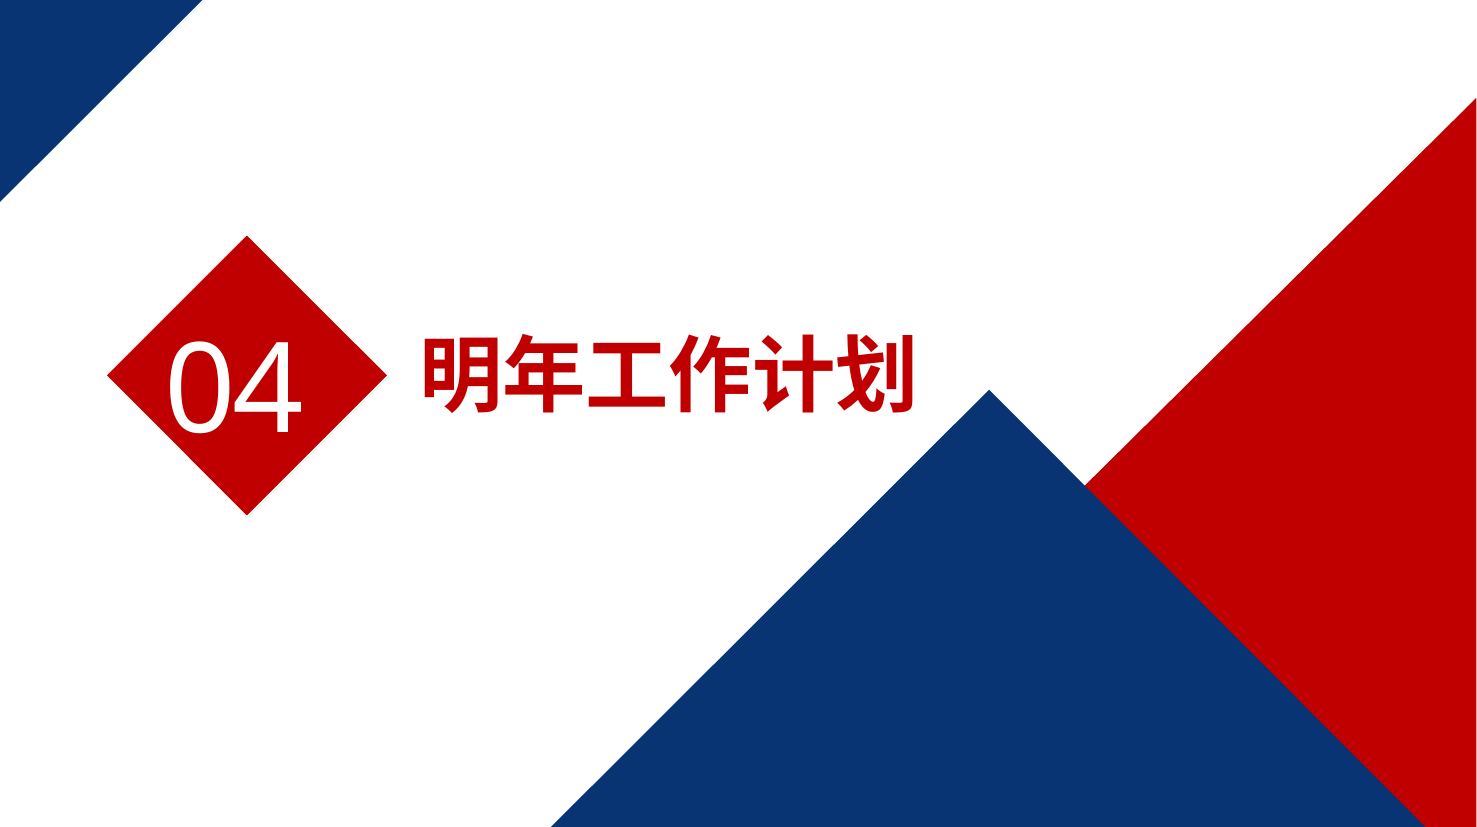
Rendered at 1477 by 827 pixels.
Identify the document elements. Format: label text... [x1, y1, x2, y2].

text_box [320, 307, 389, 444]
text_box [549, 388, 1427, 827]
text_box [196, 466, 298, 517]
text_box [105, 332, 149, 419]
text_box 明年工作计划 [386, 315, 952, 430]
text_box [0, 0, 204, 204]
text_box 04 [149, 300, 320, 466]
text_box [1085, 95, 1477, 827]
text_box [181, 234, 313, 300]
